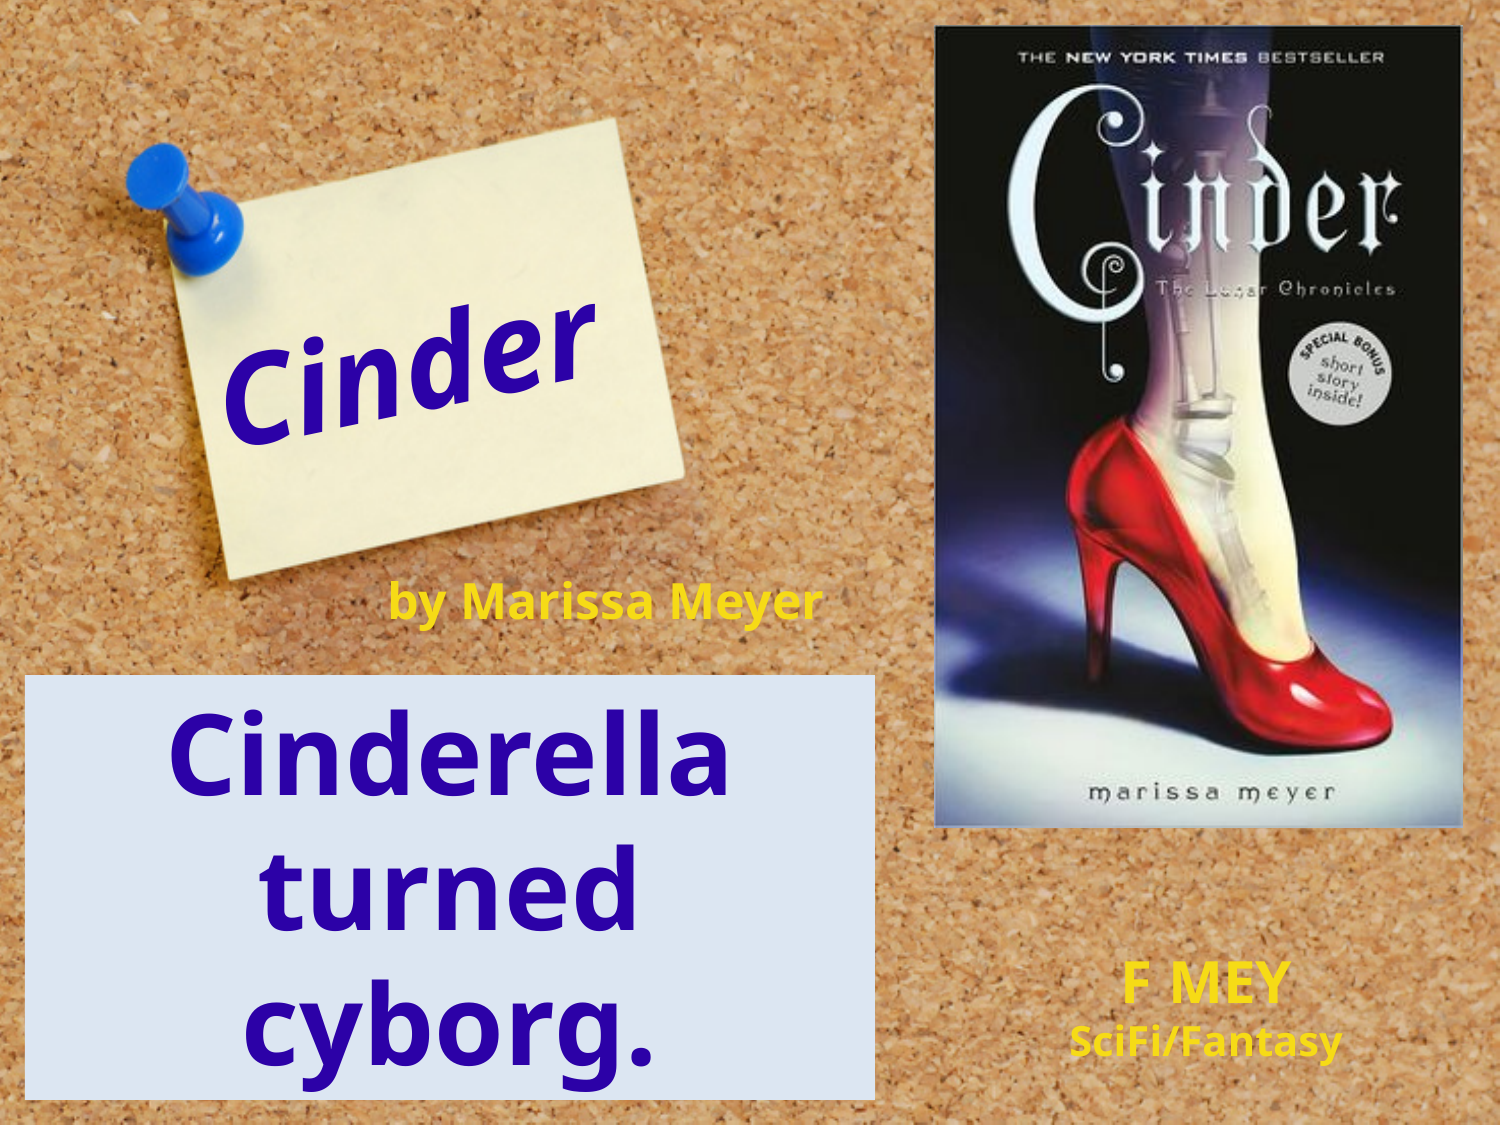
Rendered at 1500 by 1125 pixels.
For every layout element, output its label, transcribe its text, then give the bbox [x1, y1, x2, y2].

list Cinderella turned cyborg. [24, 675, 875, 1100]
title Cinder [150, 170, 663, 557]
text_box F MEY SciFi/Fantasy [1037, 937, 1375, 1073]
picture [0, 0, 1500, 1125]
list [933, 24, 1463, 828]
text_box by Marissa Meyer [287, 562, 925, 637]
